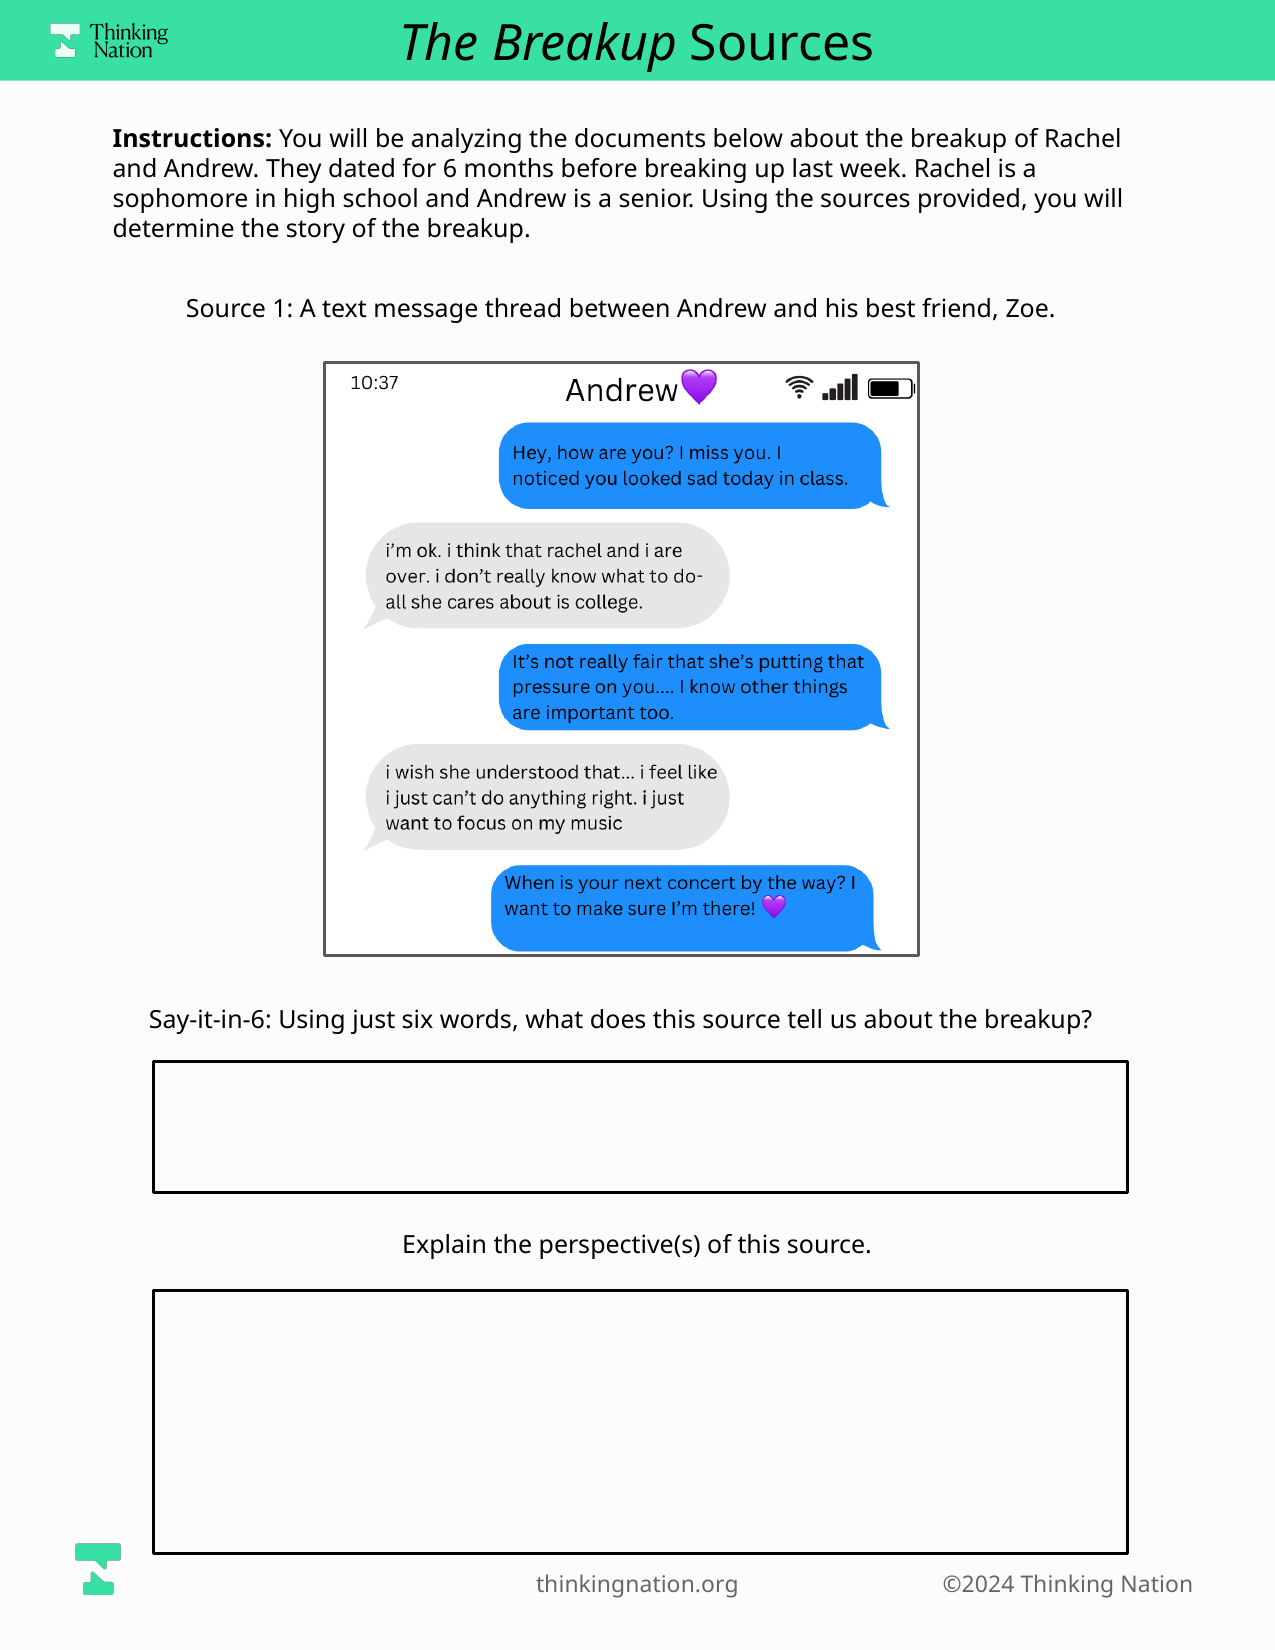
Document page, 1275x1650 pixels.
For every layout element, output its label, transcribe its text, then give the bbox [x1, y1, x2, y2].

text_box Explain the perspective(s) of this source. [356, 1209, 919, 1274]
text_box Source 1: A text message thread between Andrew and his best friend, Zoe. [97, 272, 1146, 337]
text_box [456, 1534, 1275, 1613]
text_box [153, 1061, 1128, 1193]
picture [36, 12, 172, 69]
text_box Instructions: You will be analyzing the documents below about the breakup of Rachel and Andrew. They dated for 6 months before breaking up last week. Rachel is a sophomore in high school and Andrew is a senior. Using the sources provided, you will determine the story of the breakup. [97, 107, 1178, 258]
text_box The Breakup Sources [0, 0, 1275, 81]
picture [326, 363, 917, 955]
text_box [153, 1290, 1128, 1554]
picture [62, 1533, 134, 1605]
text_box Say-it-in-6: Using just six words, what does this source tell us about the breakup? [129, 984, 1114, 1049]
